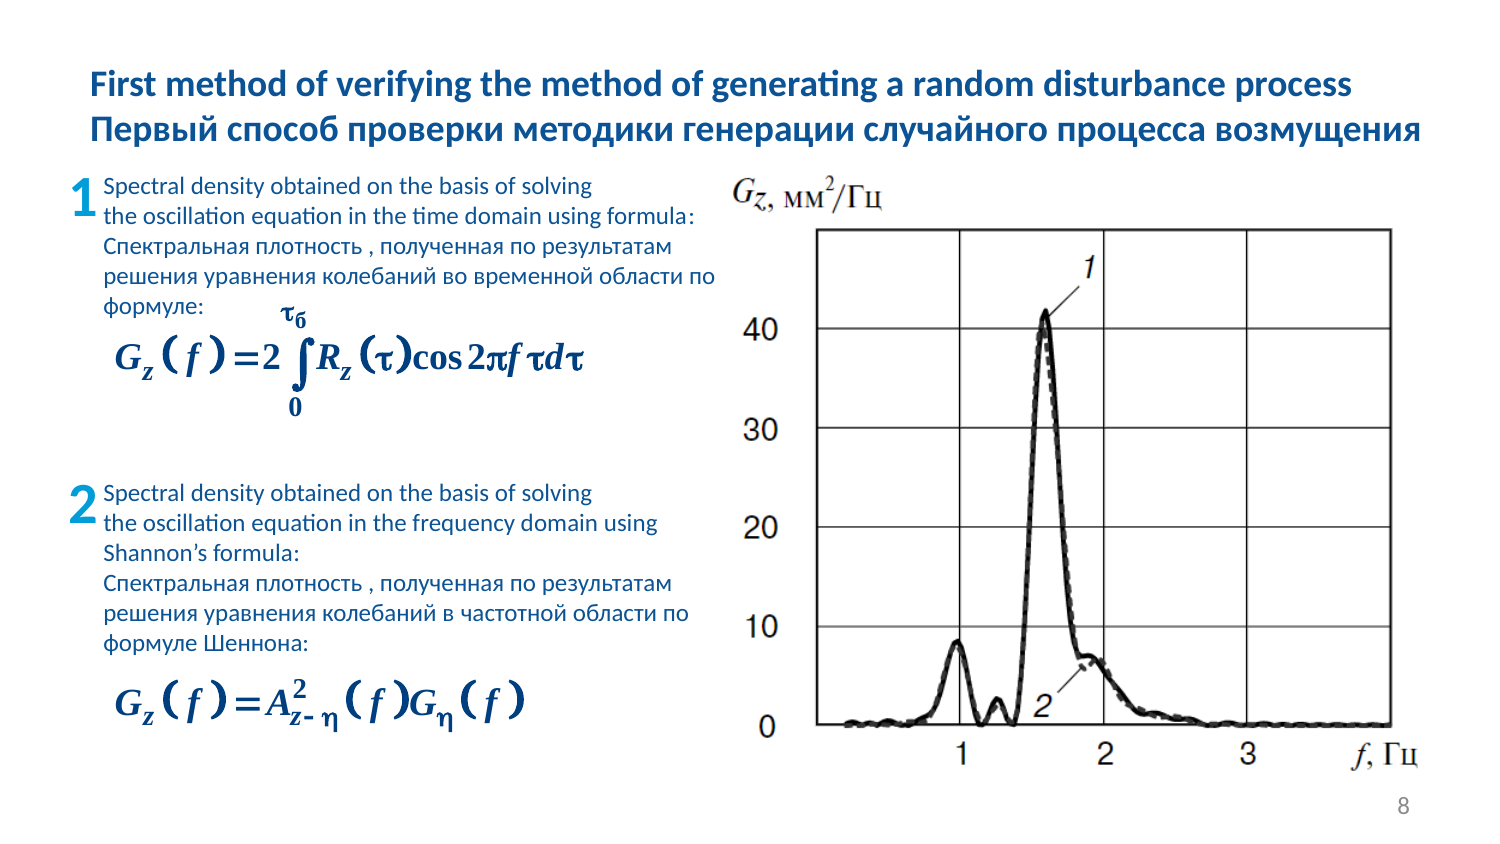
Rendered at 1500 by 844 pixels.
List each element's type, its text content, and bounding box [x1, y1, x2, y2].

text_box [111, 669, 526, 738]
text_box 1 [53, 150, 98, 236]
title First method of verifying the method of generating a random disturbance process Первый способ проверки методики генерации случайного процесса возмущения [75, 33, 1471, 175]
text_box Spectral density obtained on the basis of solving the oscillation equation in the time domain using formula: Спектральная плотность , полученная по результатам решения уравнения колебаний во временной области по формуле: [88, 161, 724, 327]
slide_number 8 [1074, 784, 1425, 827]
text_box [111, 291, 590, 423]
text_box Spectral density obtained on the basis of solving the oscillation equation in the frequency domain using Shannon’s formula: Спектральная плотность , полученная по результатам решения уравнения колебаний в частотной области по формуле Шеннона: [88, 469, 720, 664]
picture [725, 161, 1431, 777]
text_box 2 [53, 457, 98, 543]
